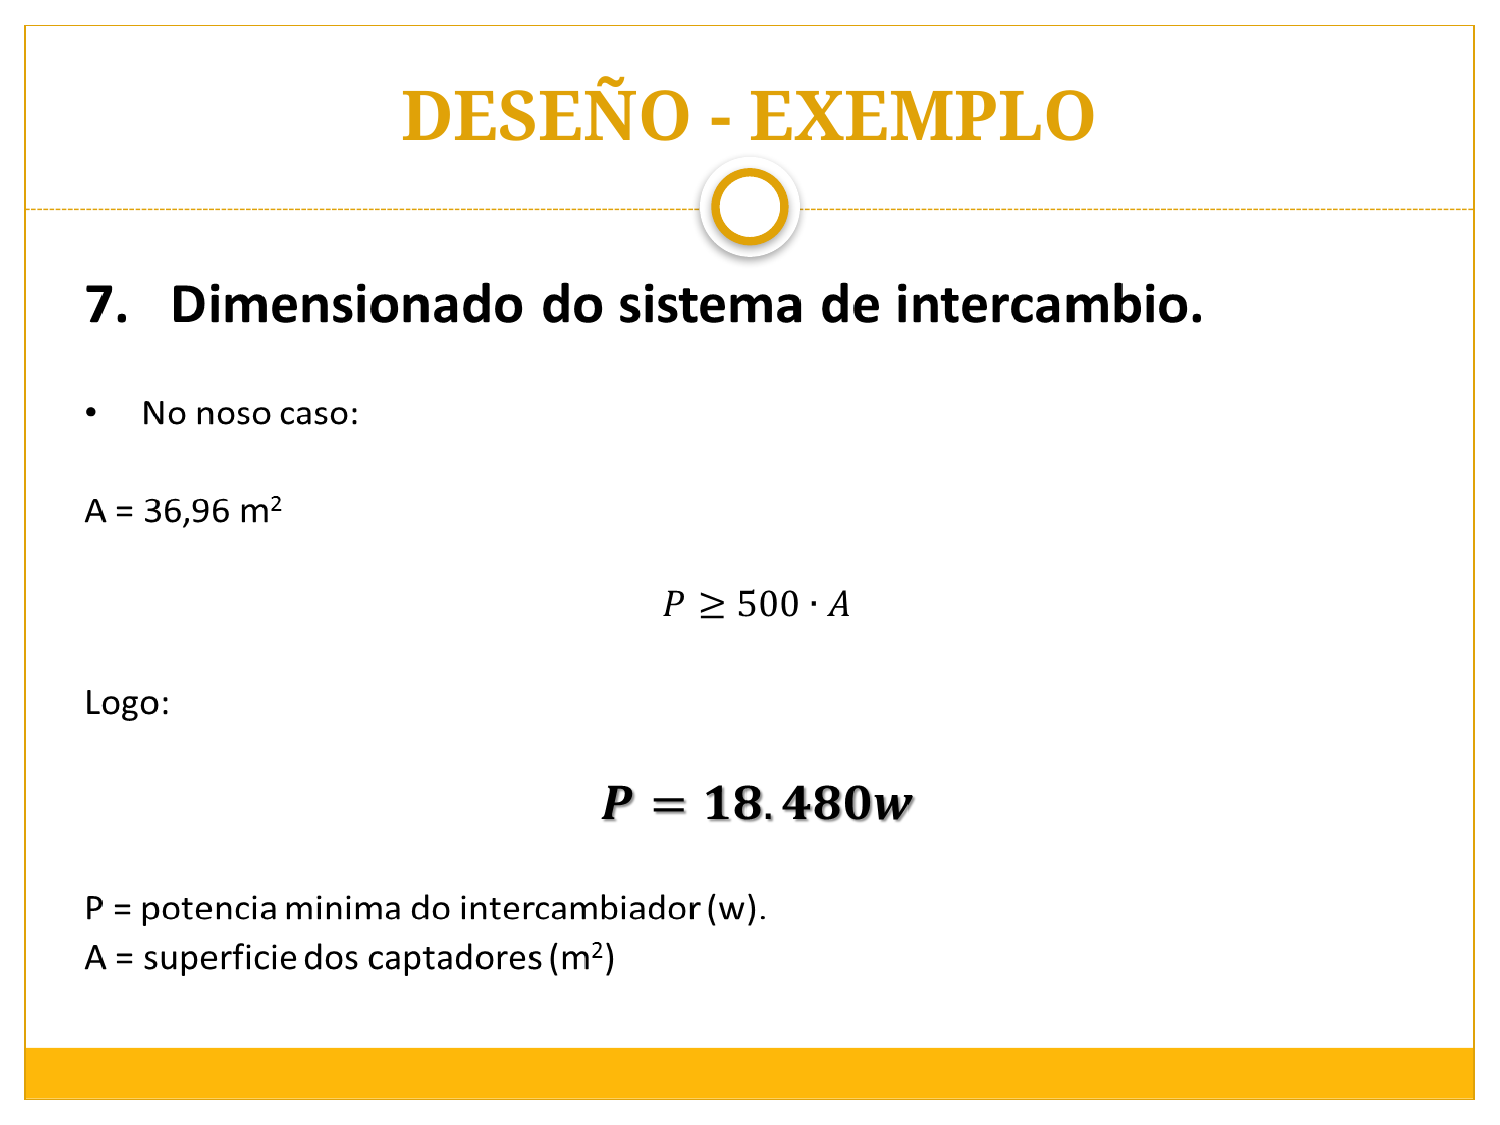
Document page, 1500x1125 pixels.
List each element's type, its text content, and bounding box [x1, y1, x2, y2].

title DESEÑO - EXEMPLO [49, 37, 1450, 162]
list [49, 250, 1445, 1001]
